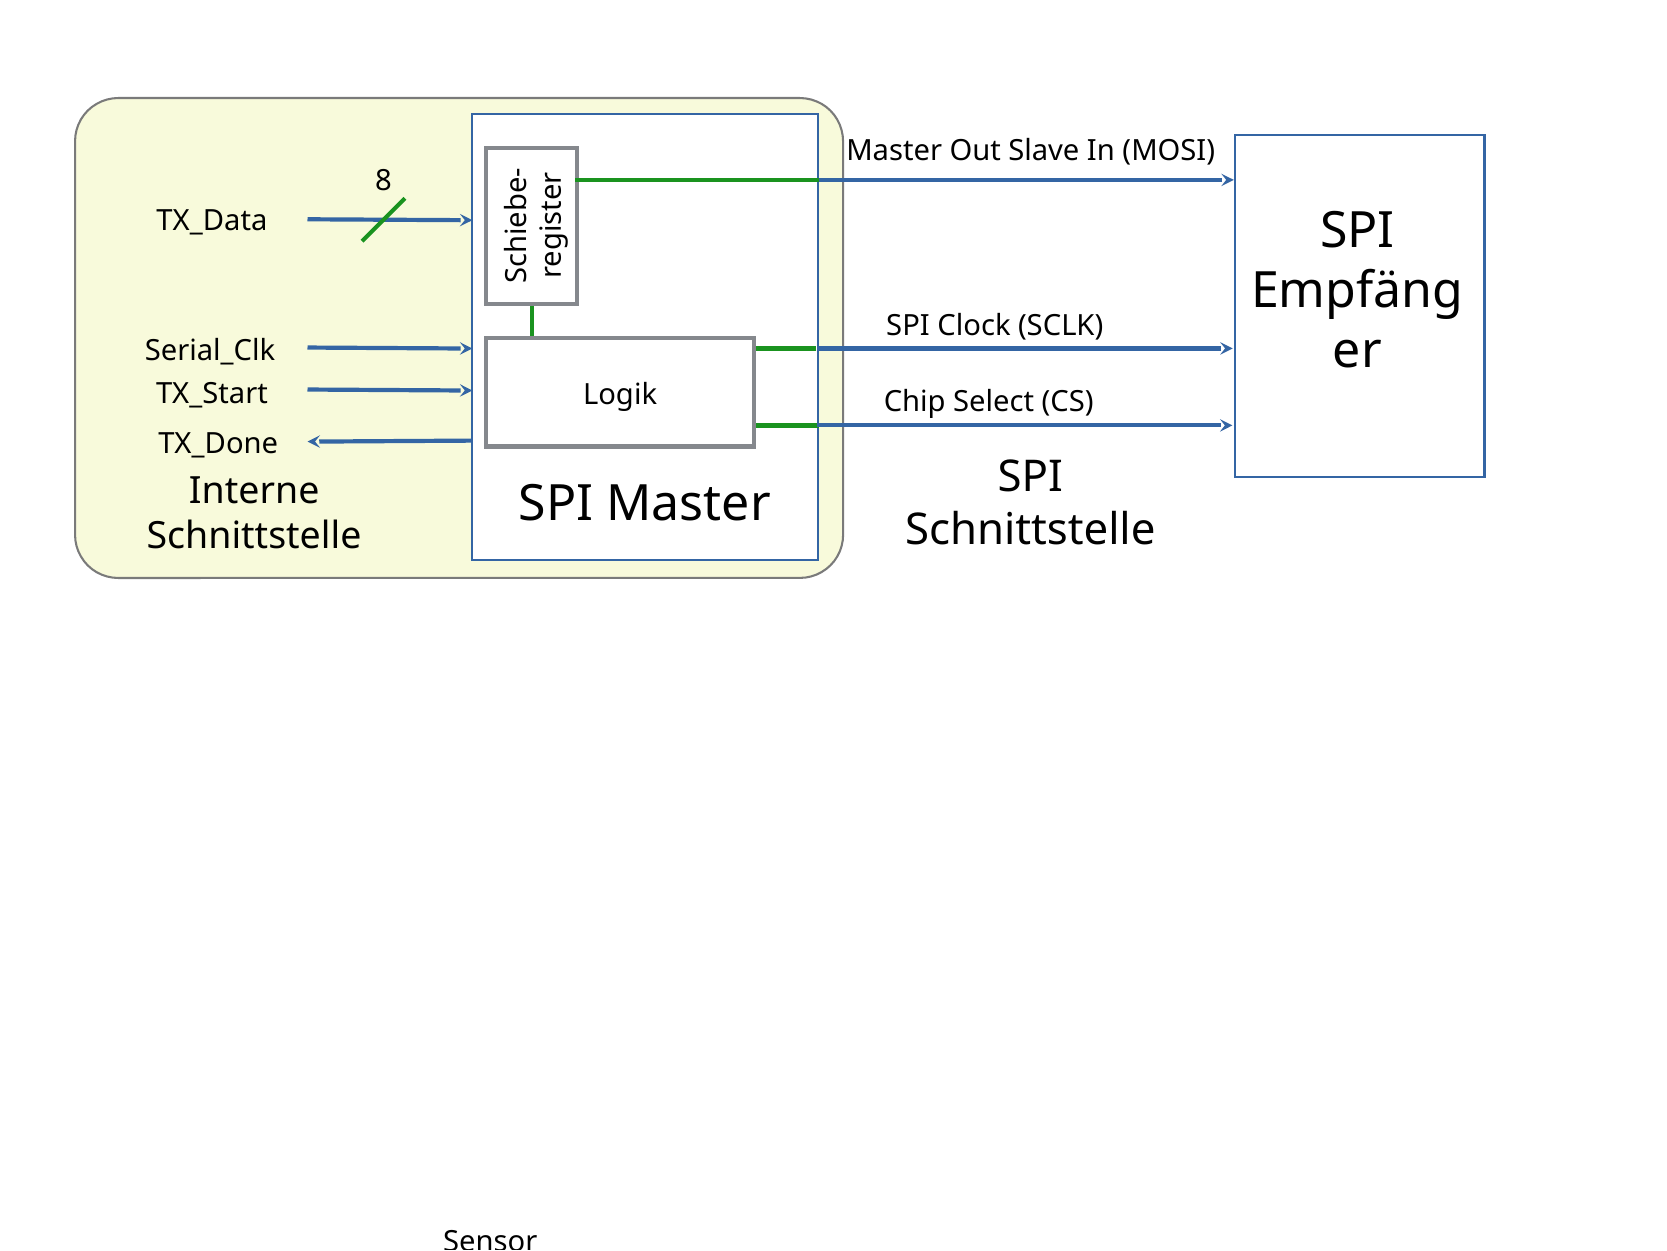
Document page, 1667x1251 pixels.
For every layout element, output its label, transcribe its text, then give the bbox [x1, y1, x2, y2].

text_box [573, 148, 578, 304]
text_box TX_Done [152, 417, 285, 466]
text_box [486, 148, 490, 304]
text_box Interne Schnittstelle [80, 459, 429, 562]
text_box SPI Schnittstelle [881, 441, 1180, 560]
text_box Schiebe-register [490, 141, 573, 310]
text_box SPI Empfänger [1239, 191, 1476, 385]
text_box TX_Start [149, 373, 275, 416]
text_box [75, 98, 844, 578]
text_box [472, 114, 818, 560]
text_box SPI Master [502, 464, 788, 537]
text_box [459, 384, 473, 397]
text_box [486, 338, 755, 447]
text_box SPI Clock (SCLK) [880, 299, 1110, 348]
text_box [1220, 419, 1233, 432]
text_box TX_Data [150, 194, 275, 243]
text_box [1220, 342, 1233, 355]
text_box [1221, 173, 1234, 187]
text_box [459, 213, 473, 227]
text_box [1234, 135, 1485, 478]
text_box [307, 435, 320, 448]
text_box Logik [536, 368, 704, 417]
text_box Serial_Clk [138, 324, 282, 373]
text_box Chip Select (CS) [877, 375, 1100, 424]
text_box Sensor [436, 1215, 544, 1250]
text_box [459, 342, 473, 355]
text_box 8 [336, 155, 431, 203]
text_box Master Out Slave In (MOSI) [840, 125, 1222, 173]
